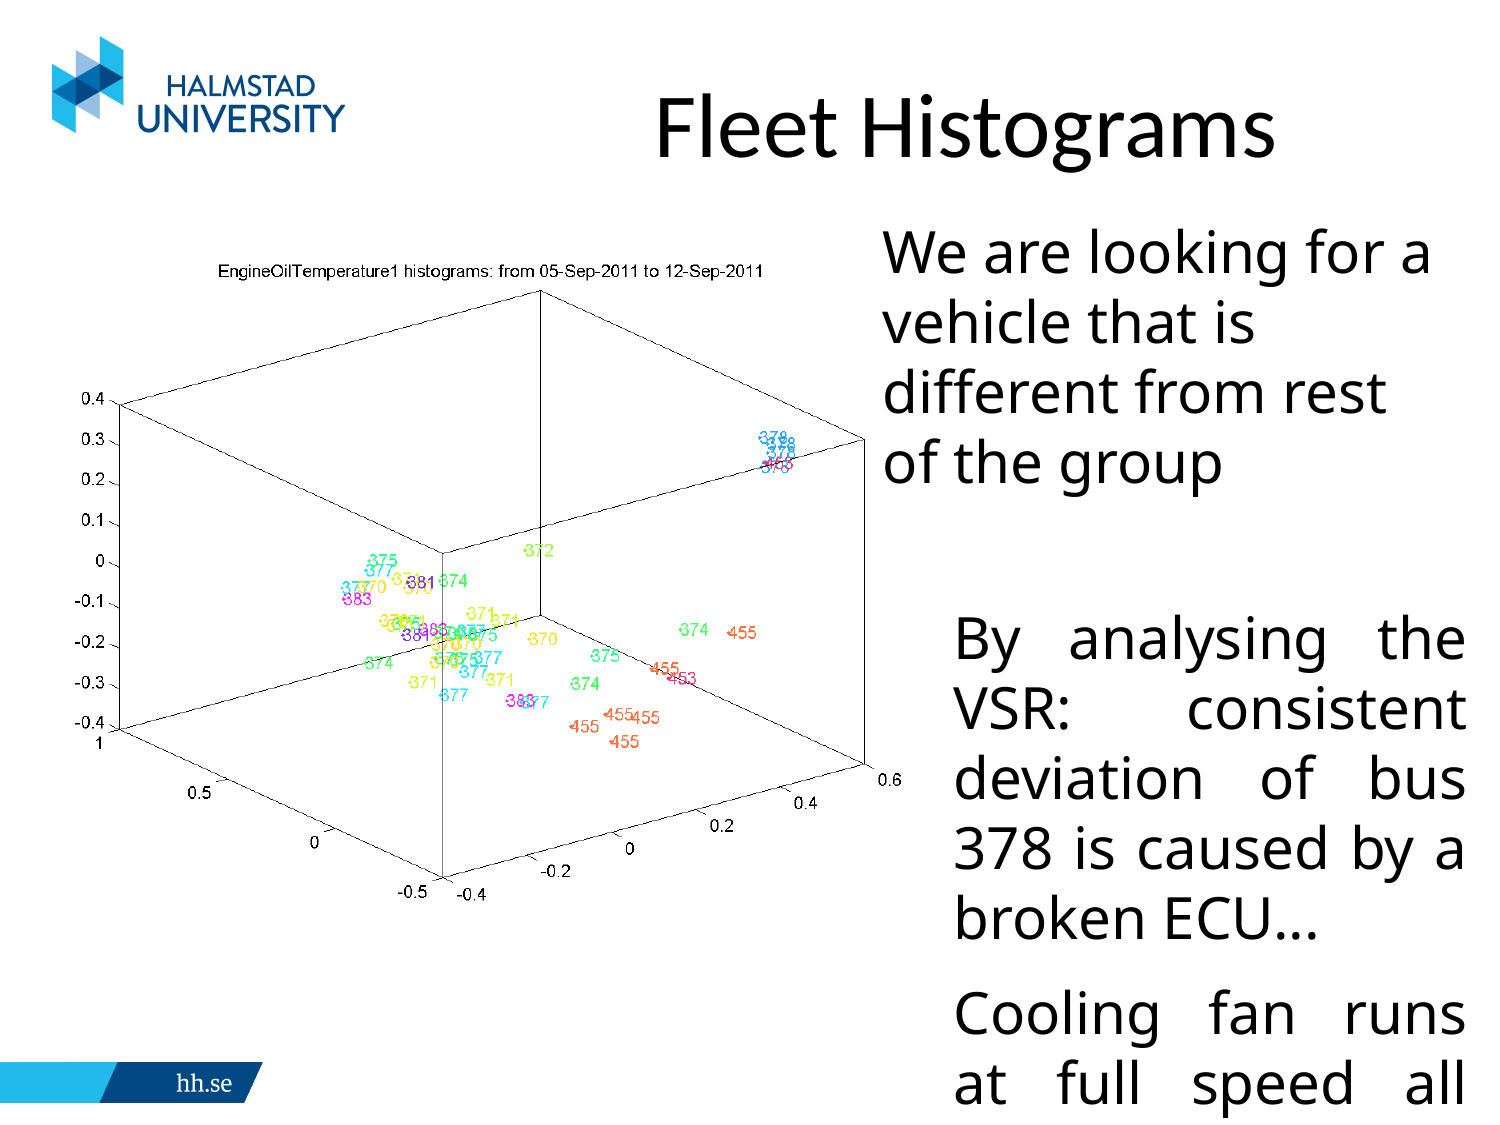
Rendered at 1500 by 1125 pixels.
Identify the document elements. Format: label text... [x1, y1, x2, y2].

picture [52, 36, 345, 133]
text_box By analysing the VSR: consistent deviation of bus 378 is caused by a broken ECU... Cooling fan runs at full speed all the time [938, 593, 1483, 1125]
text_box We are looking for a vehicle that is different from rest of the group [868, 208, 1471, 503]
picture [0, 1062, 263, 1103]
picture [0, 235, 955, 958]
title Fleet Histograms [507, 58, 1425, 234]
